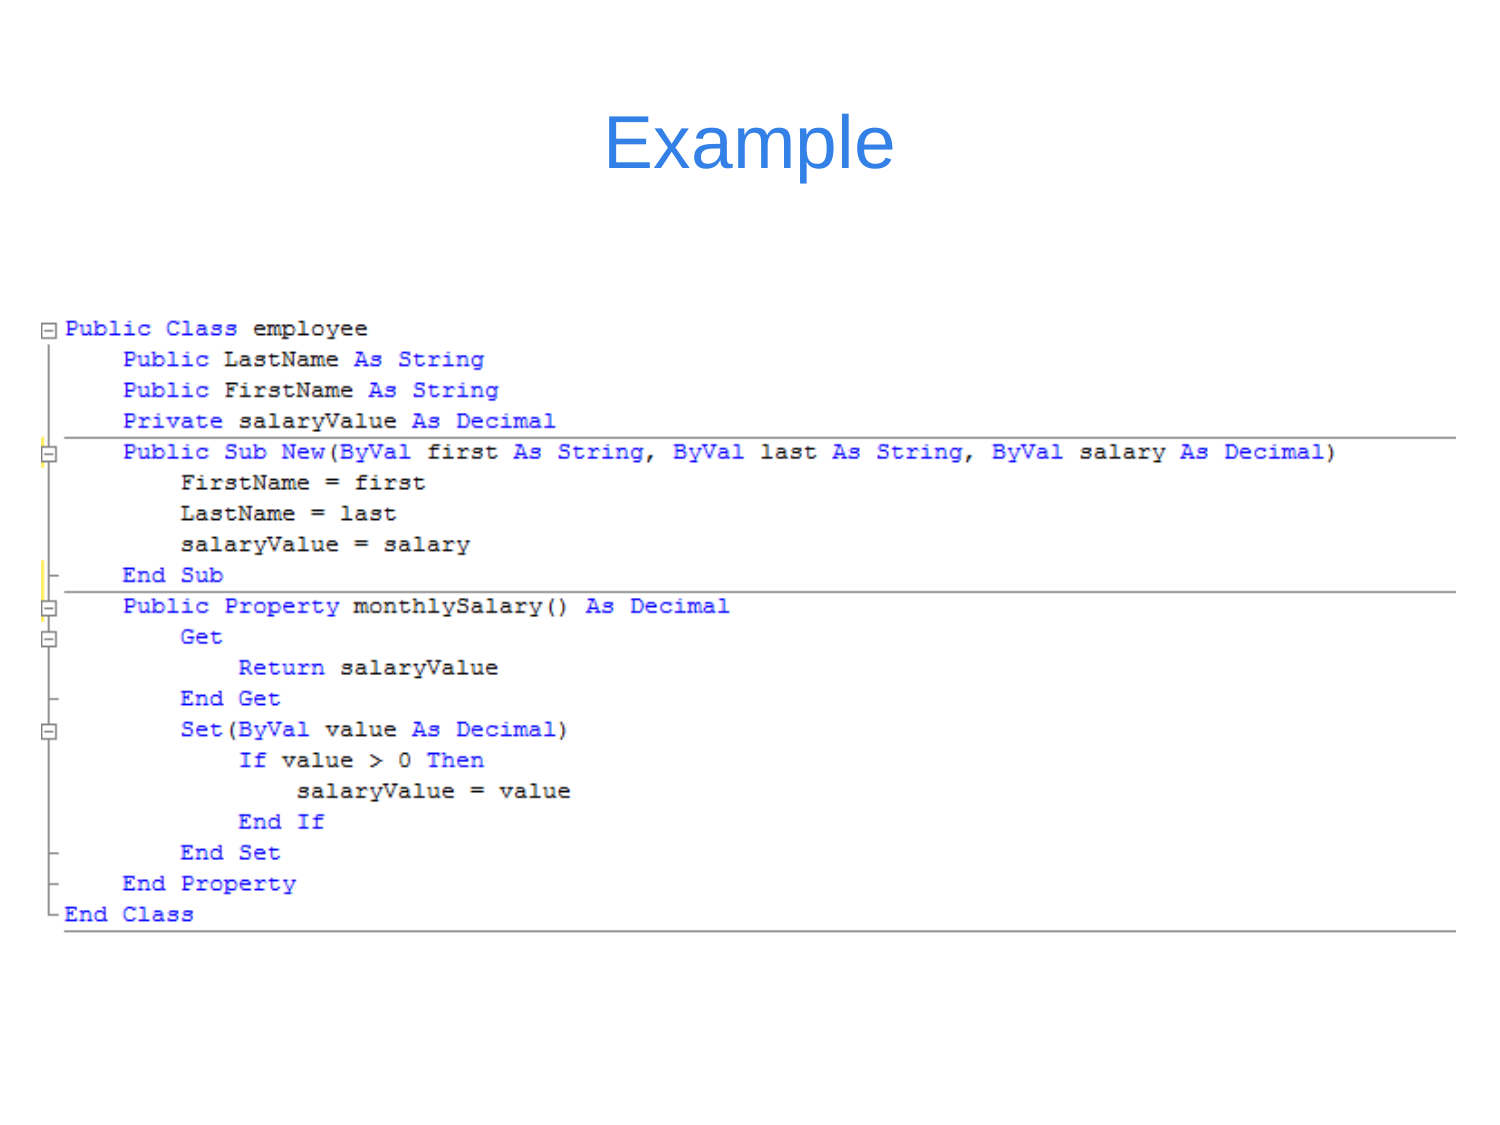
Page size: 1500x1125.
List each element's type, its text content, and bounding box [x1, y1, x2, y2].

picture [40, 314, 1457, 938]
title Example [75, 45, 1425, 233]
